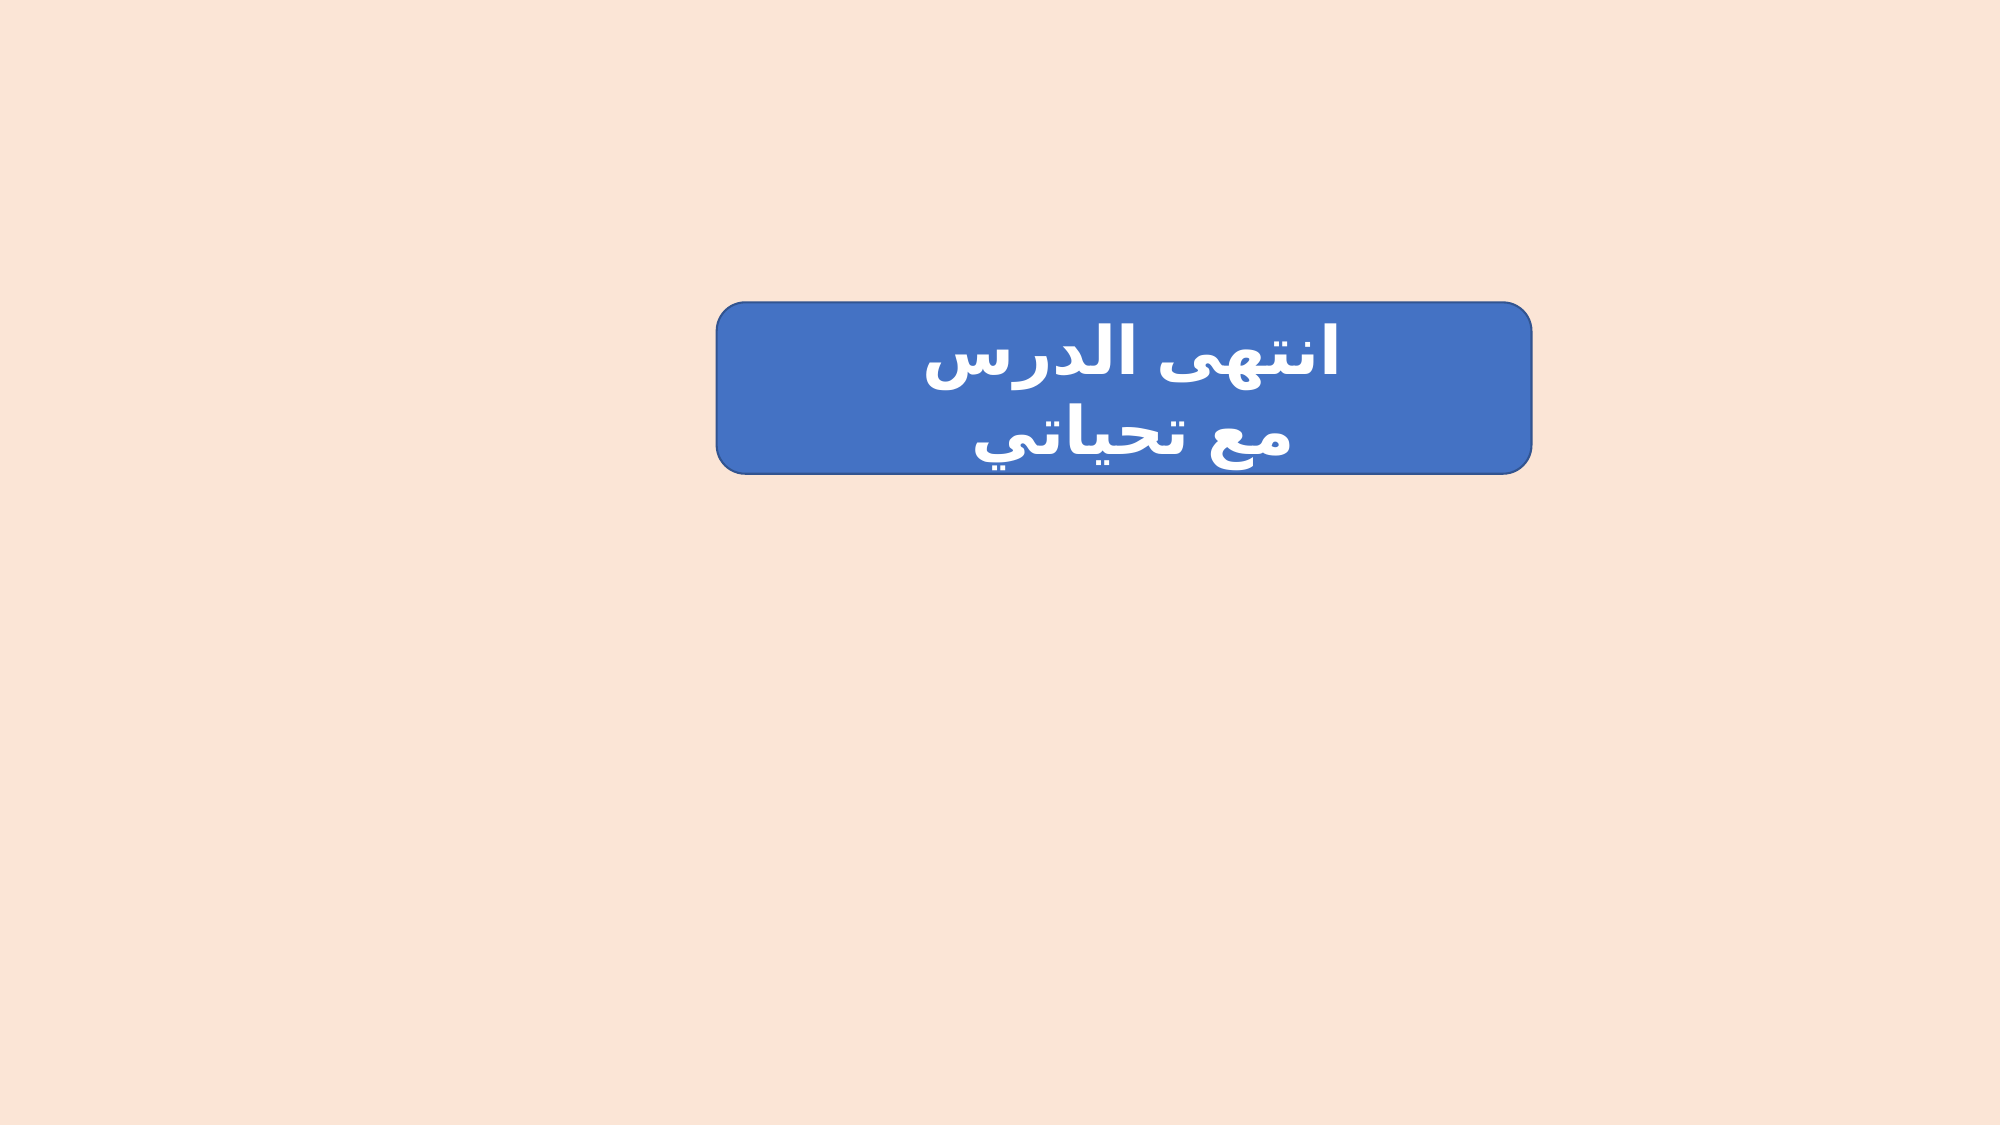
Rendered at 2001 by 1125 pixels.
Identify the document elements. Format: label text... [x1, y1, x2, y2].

text_box انتهى الدرس مع تحياتي [715, 301, 1533, 475]
